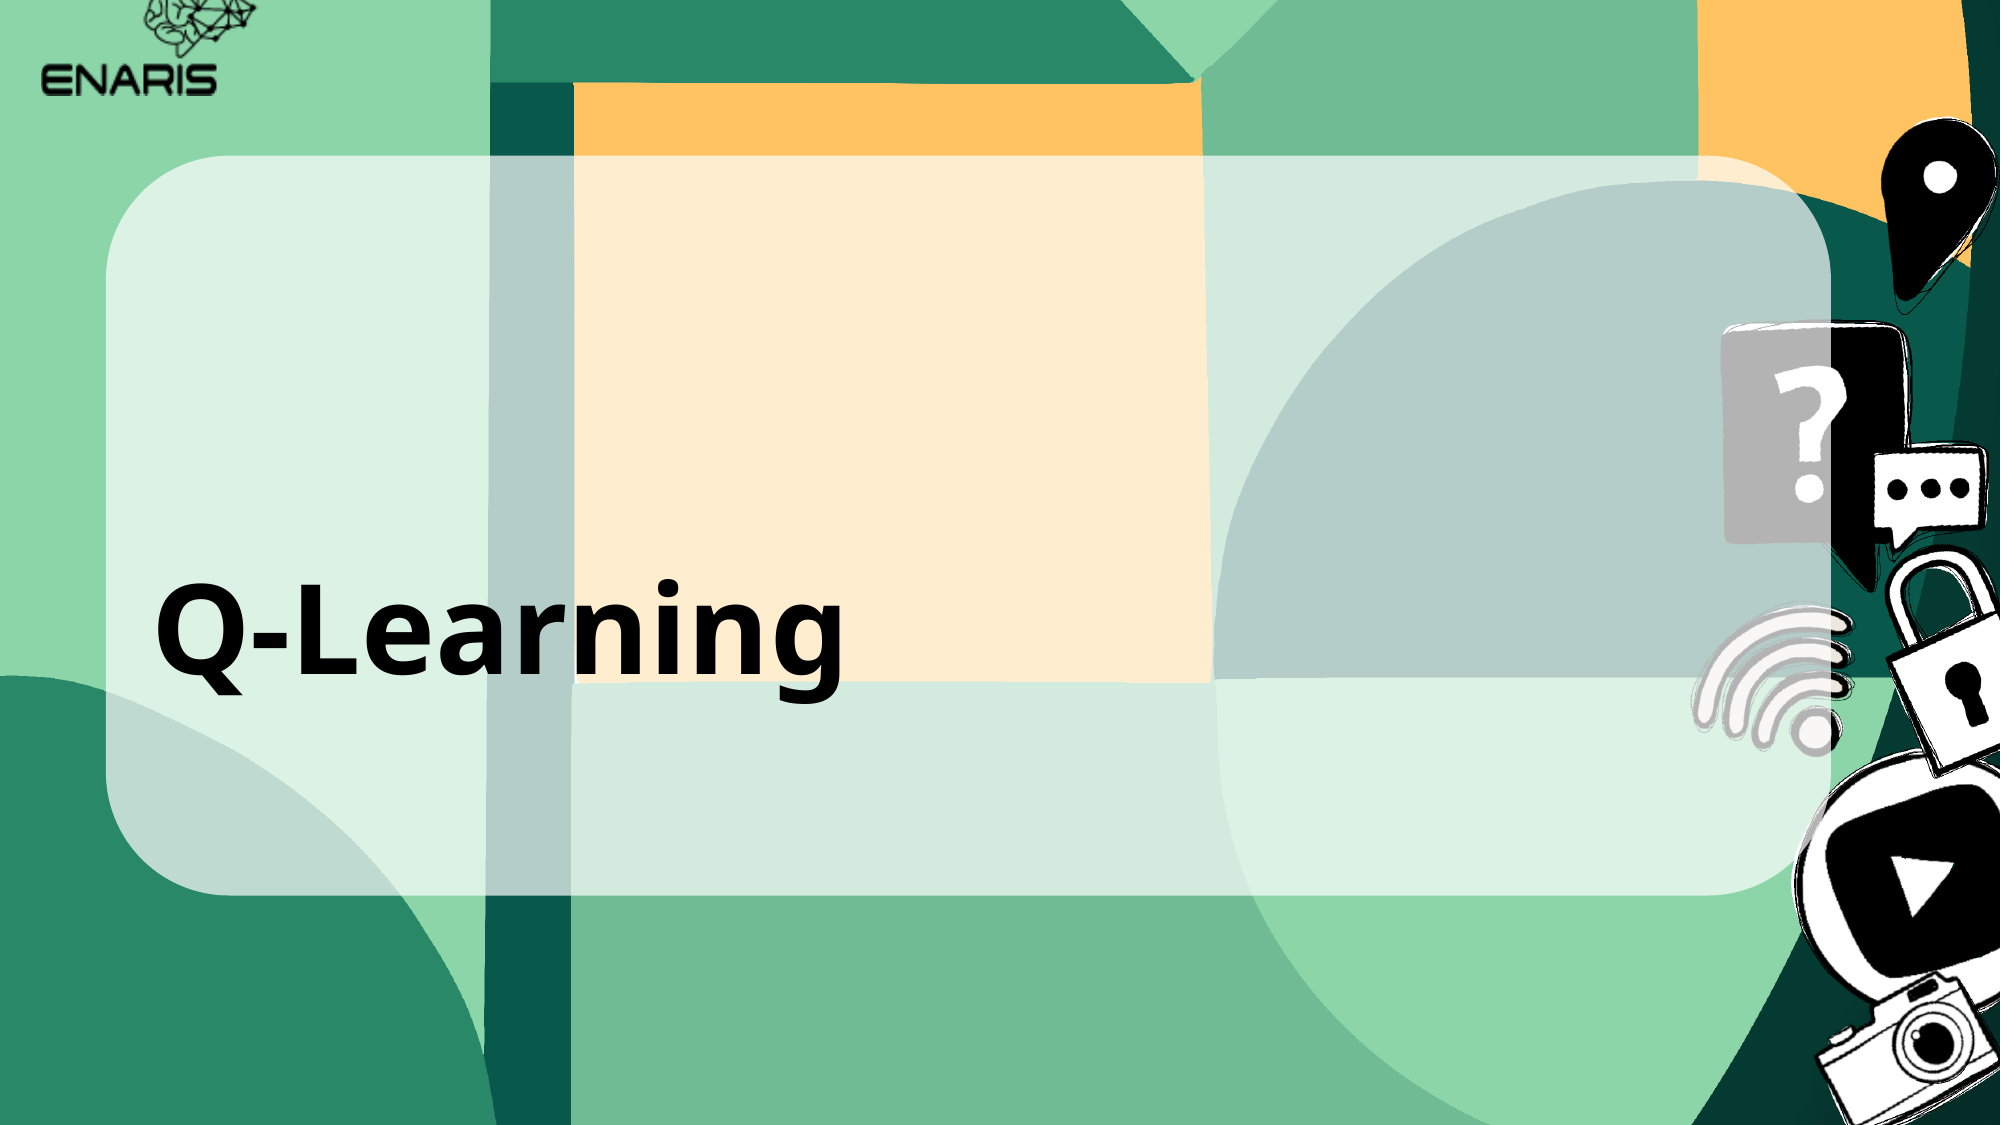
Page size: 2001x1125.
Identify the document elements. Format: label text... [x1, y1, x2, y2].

title Q-Learning [136, 126, 1719, 709]
picture [0, 0, 2000, 1125]
